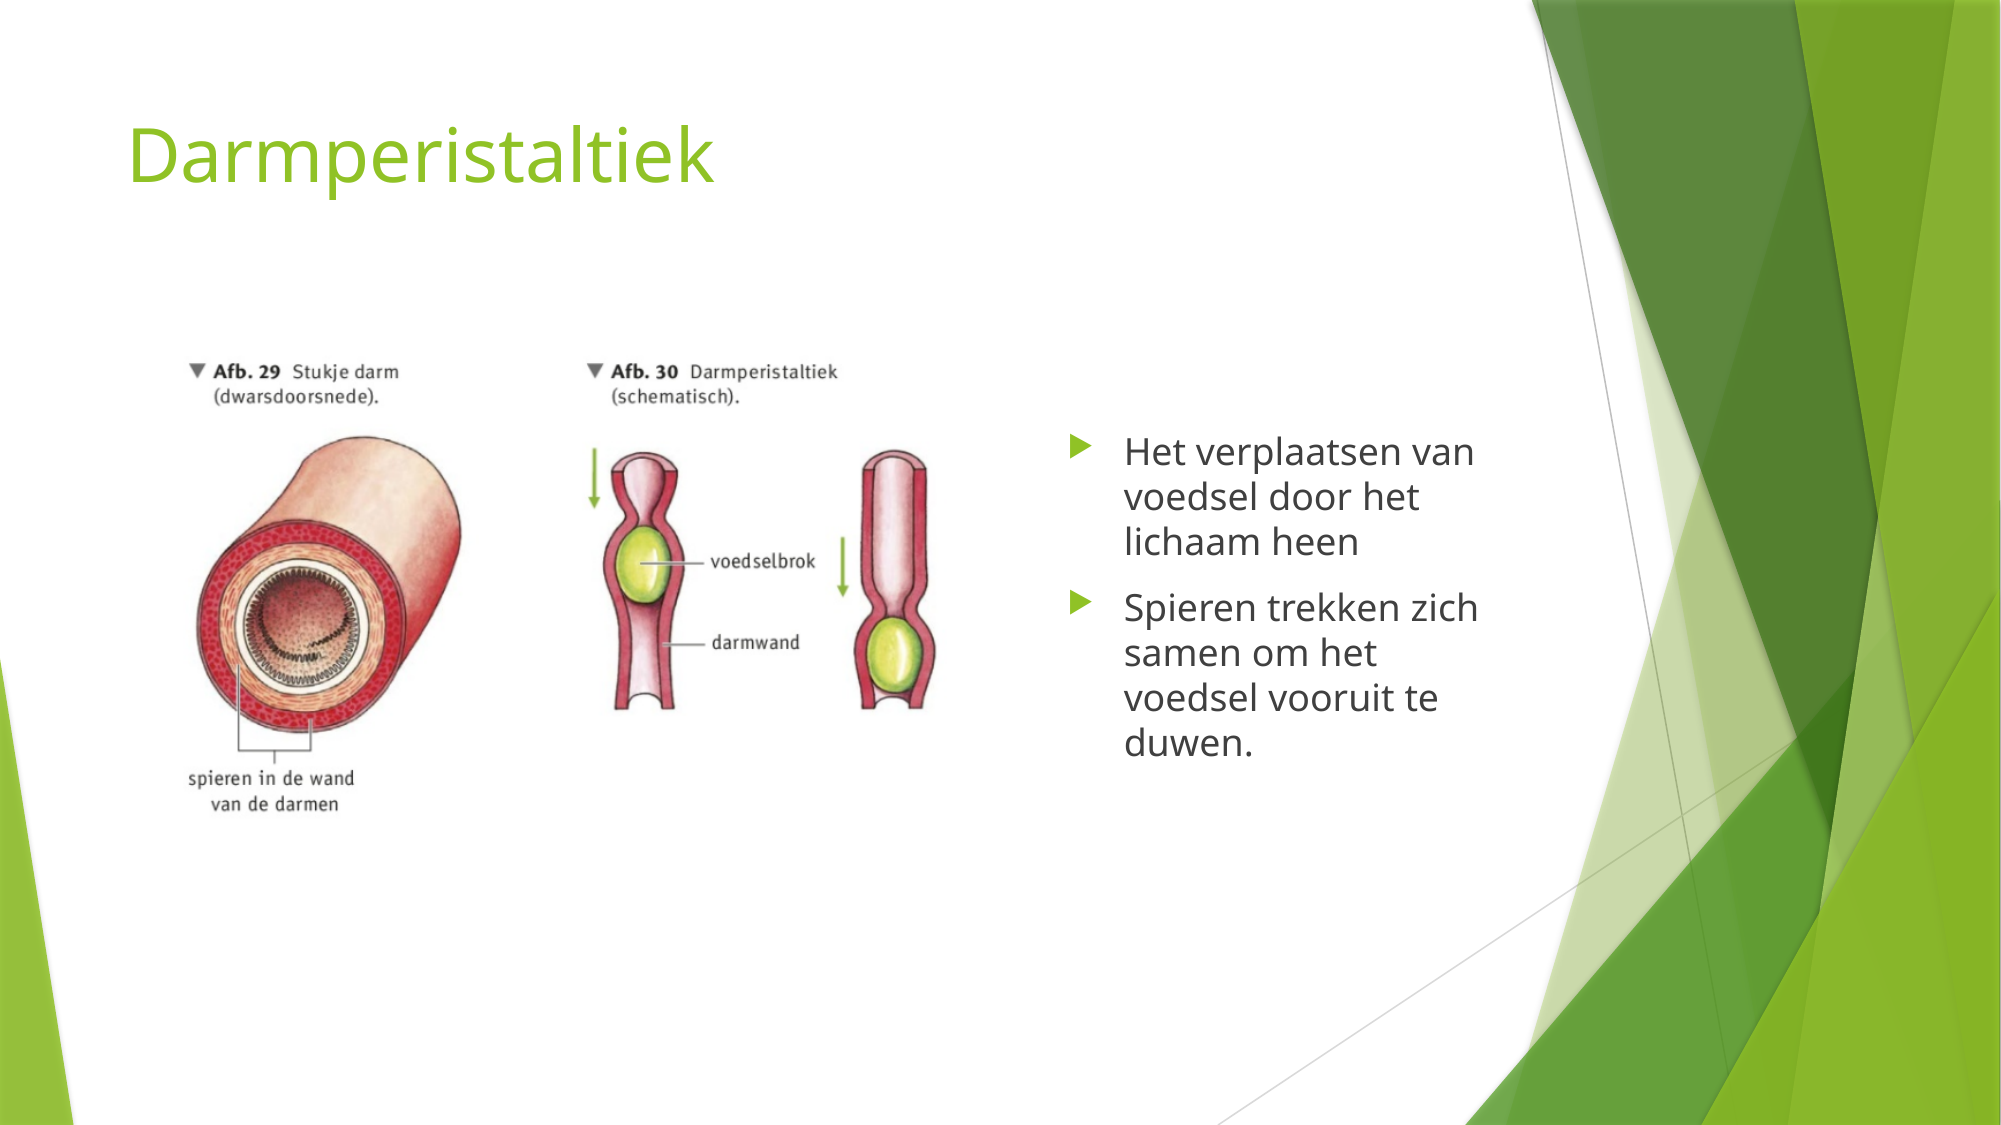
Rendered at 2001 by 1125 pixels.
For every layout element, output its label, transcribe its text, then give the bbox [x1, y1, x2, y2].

title Darmperistaltiek [111, 99, 1522, 317]
list Het verplaatsen van voedsel door het lichaam heen Spieren trekken zich samen om het voedsel vooruit te duwen. [1052, 354, 1533, 992]
picture [133, 353, 1002, 823]
